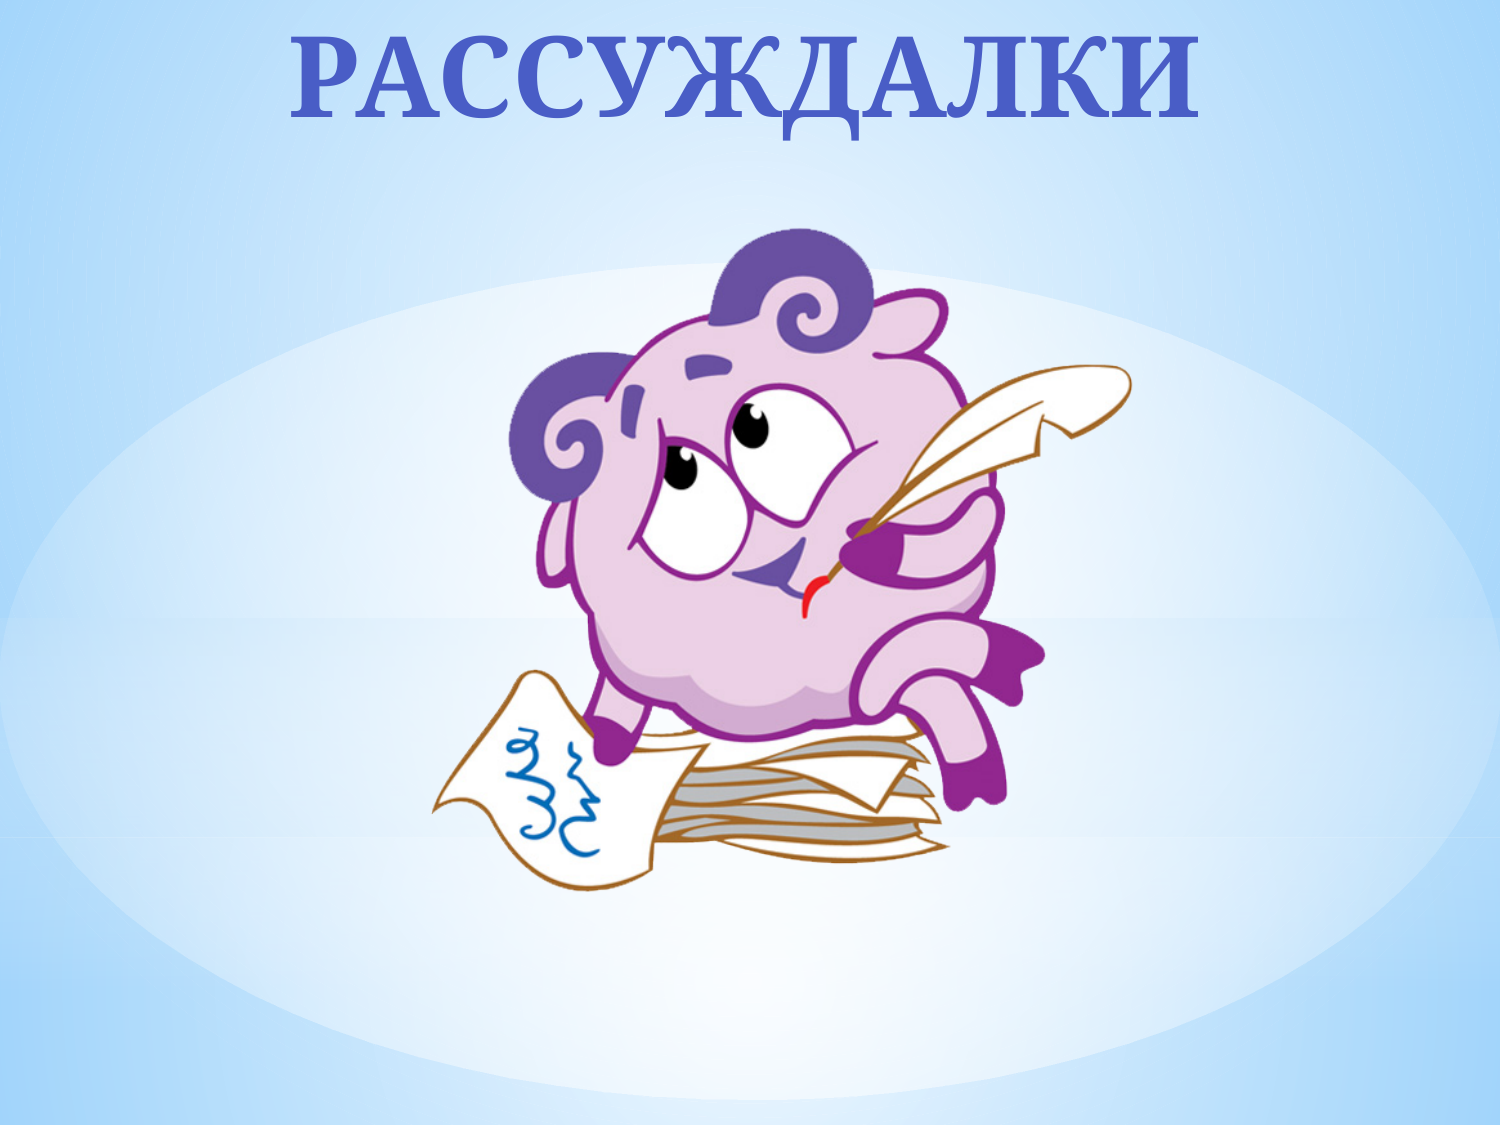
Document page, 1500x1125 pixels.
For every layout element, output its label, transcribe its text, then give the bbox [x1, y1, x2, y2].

text_box РАССУЖДАЛКИ [273, 0, 1218, 148]
picture [310, 139, 1188, 978]
